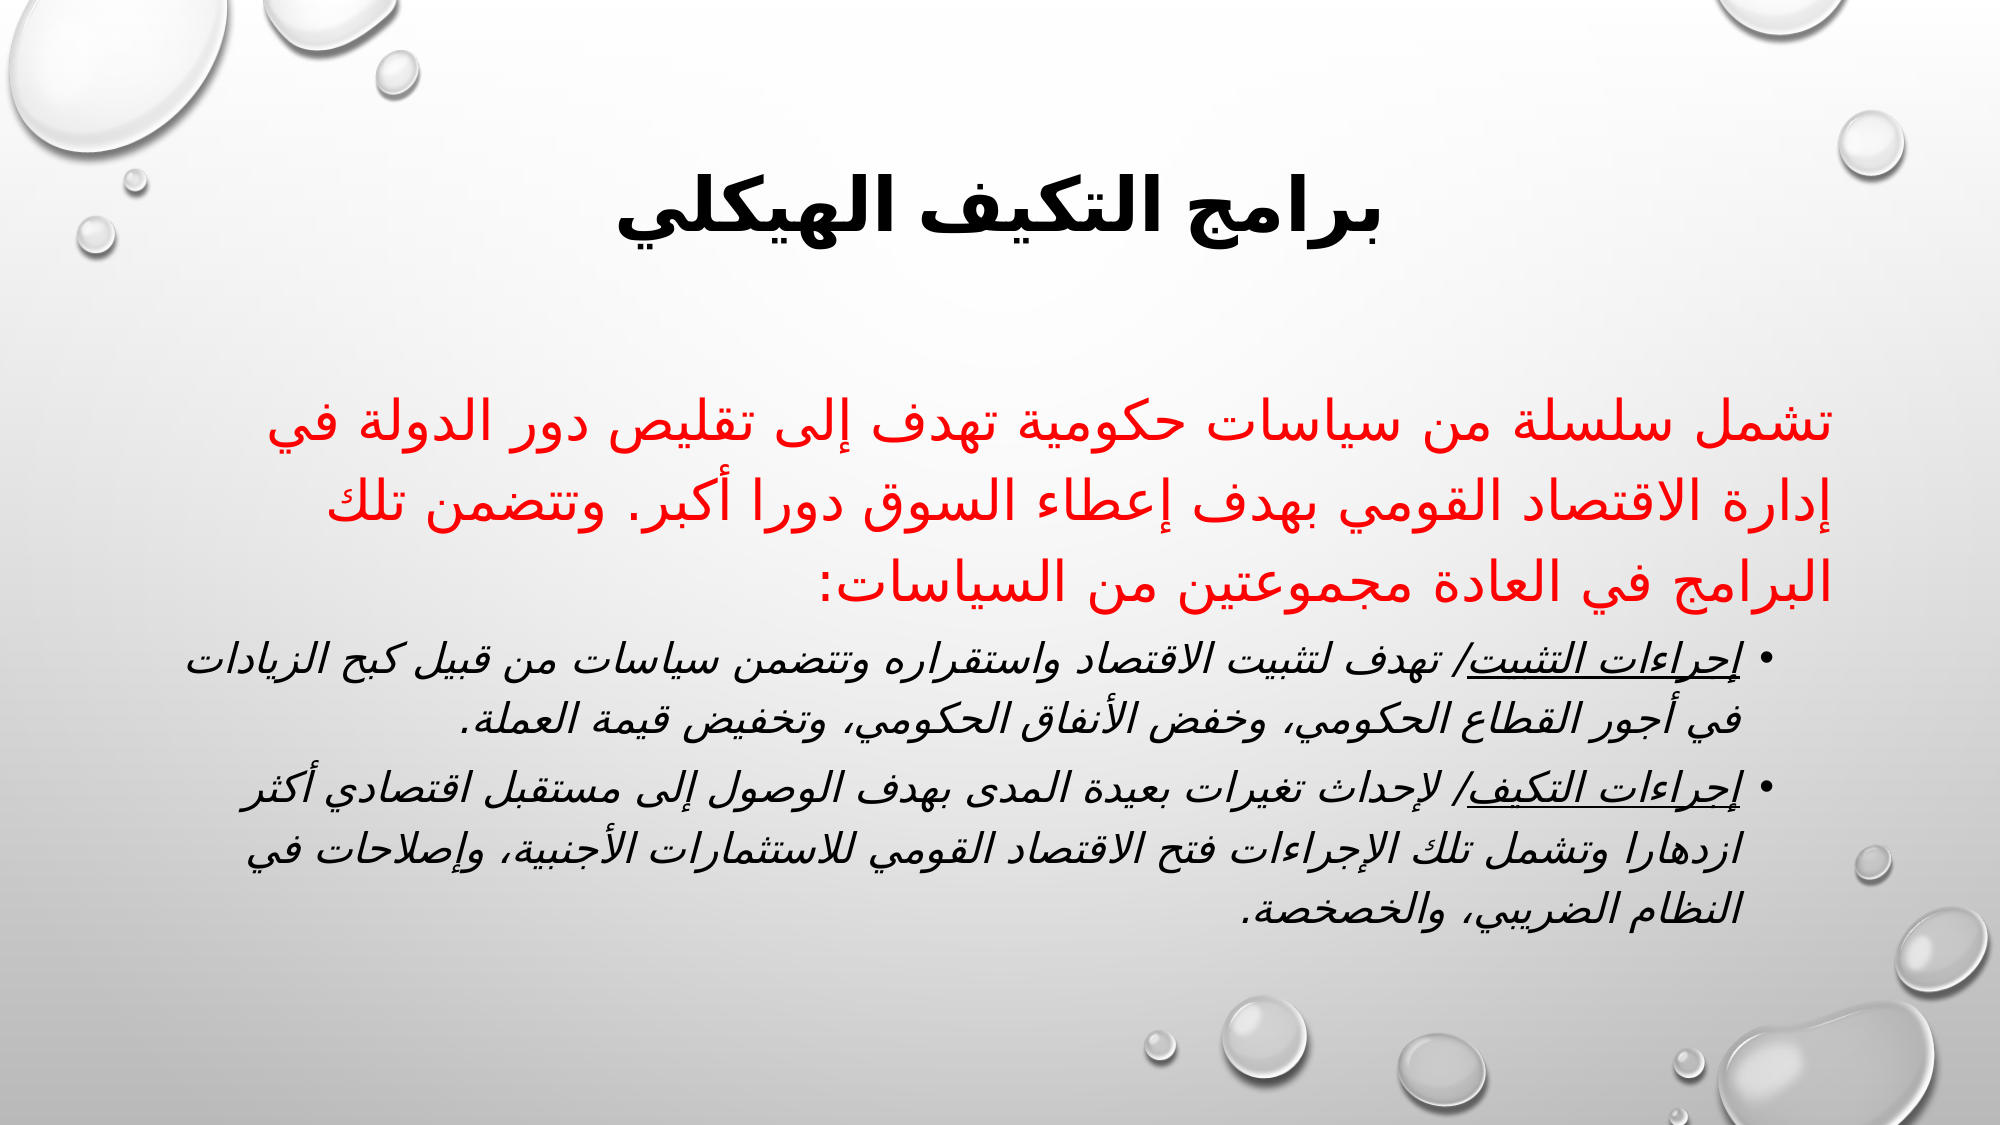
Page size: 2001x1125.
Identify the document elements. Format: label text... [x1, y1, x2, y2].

picture [0, 0, 2000, 1125]
title برامج التكيف الهيكلي [149, 101, 1851, 314]
list تشمل سلسلة من سياسات حكومية تهدف إلى تقليص دور الدولة في إدارة الاقتصاد القومي بهدف إعطاء السوق دورا أكبر. وتتضمن تلك البرامج في العادة مجموعتين من السياسات: إجراءات التثبيت/ تهدف لتثبيت الاقتصاد واستقراره وتتضمن سياسات من قبيل كبح الزيادات في أجور القطاع الحكومي، وخفض الأنفاق الحكومي، وتخفيض قيمة العملة. إجراءات التكيف/ لإحداث تغيرات بعيدة المدى بهدف الوصول إلى مستقبل اقتصادي أكثر ازدهارا وتشمل تلك الإجراءات فتح الاقتصاد القومي للاستثمارات الأجنبية، وإصلاحات في النظام الضريبي، والخصخصة. [149, 363, 1850, 950]
